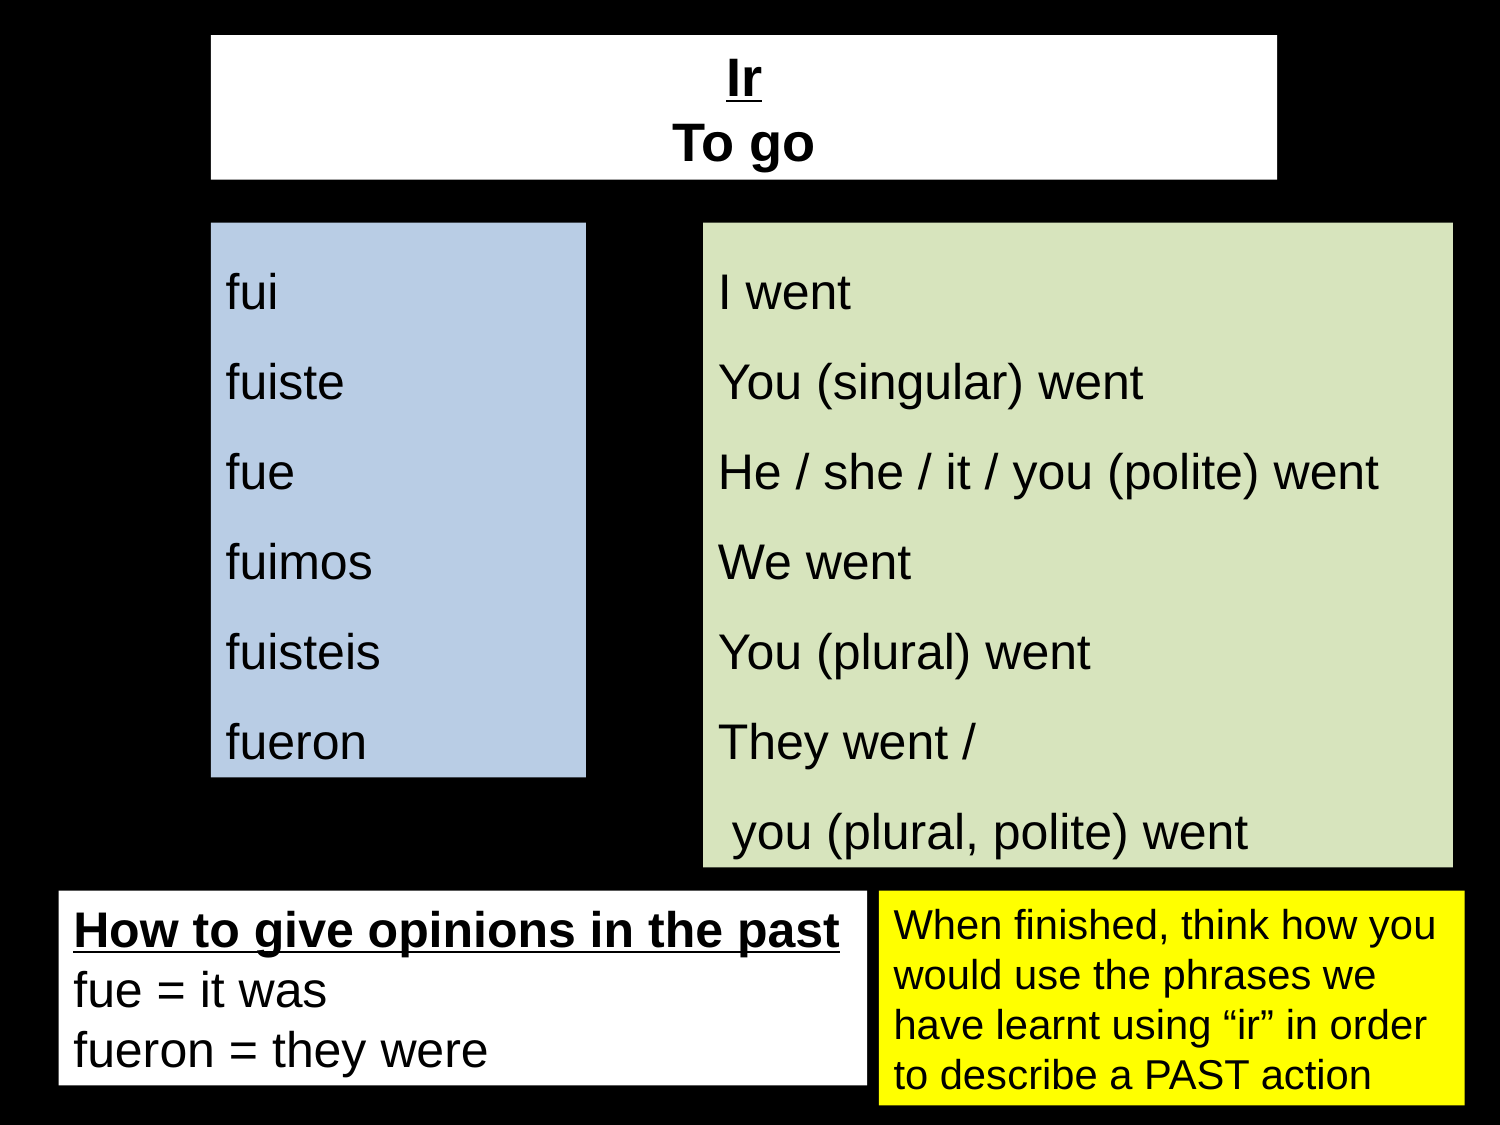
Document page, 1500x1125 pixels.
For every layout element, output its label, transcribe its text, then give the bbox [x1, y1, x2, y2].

text_box When finished, think how you would use the phrases we have learnt using “ir” in order to describe a PAST action [878, 890, 1465, 1106]
text_box fui fuiste fue fuimos fuisteis fueron [210, 222, 586, 778]
text_box I went You (singular) went He / she / it / you (polite) went We went You (plural) went They went / you (plural, polite) went [703, 222, 1453, 868]
text_box How to give opinions in the past fue = it was fueron = they were [58, 890, 868, 1086]
text_box Ir To go [210, 35, 1278, 180]
